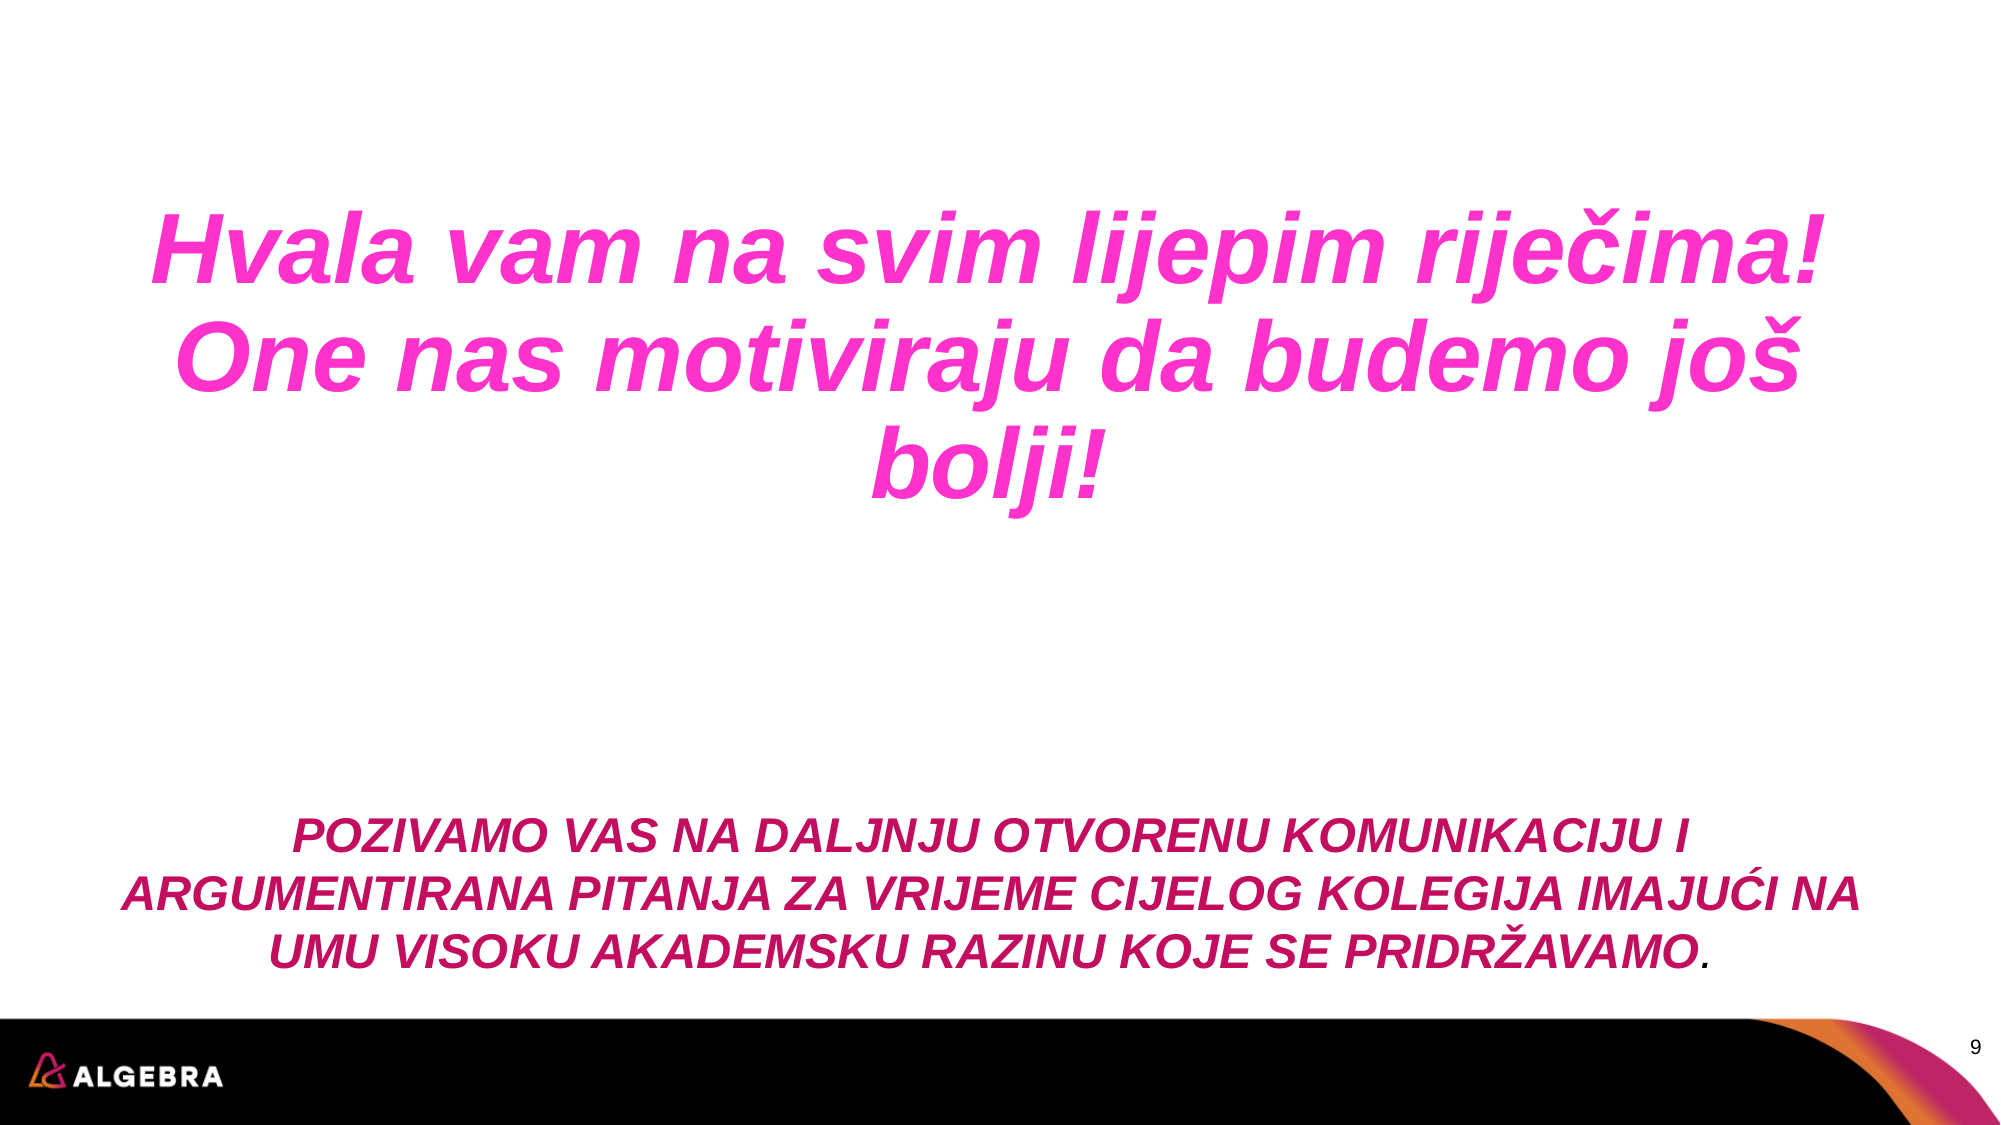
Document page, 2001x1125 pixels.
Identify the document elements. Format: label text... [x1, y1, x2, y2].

subtitle pozivamo vas na daljnju otvorenu komunikaciju i argumentirana pitanja za vrijeme cijelog kolegija imajući na umu visoku akademsku razinu koje se pridržavamo. [87, 621, 1910, 987]
picture [0, 0, 2001, 1125]
title Hvala vam na svim lijepim riječima! One nas motiviraju da budemo još bolji! [85, 81, 1908, 550]
